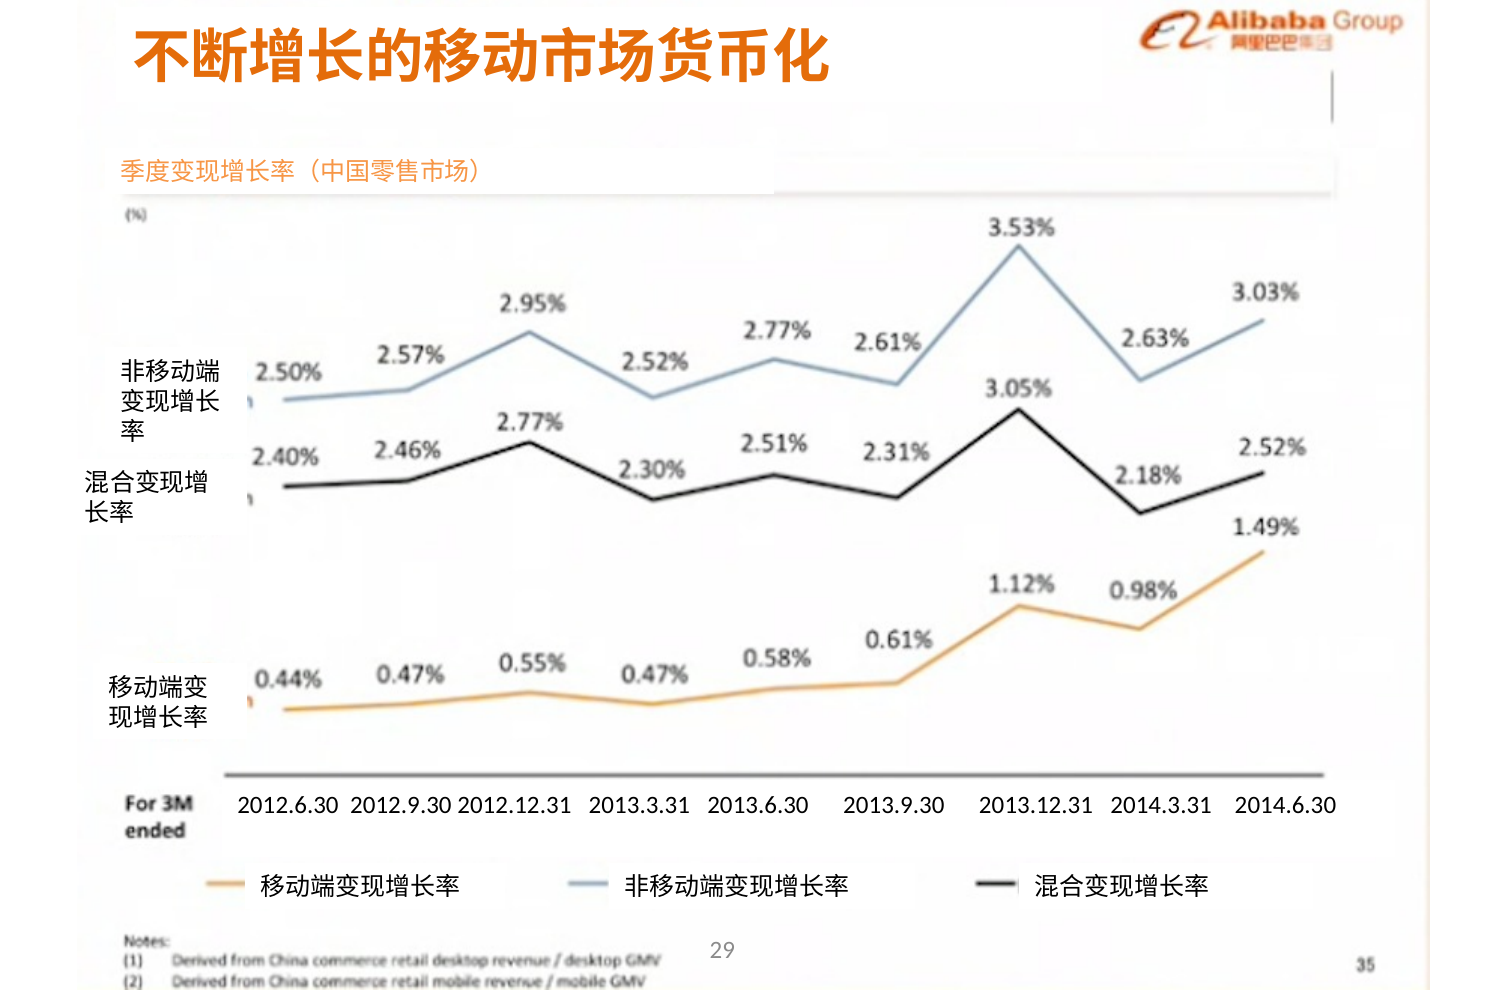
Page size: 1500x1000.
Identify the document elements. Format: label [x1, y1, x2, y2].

picture [77, 0, 1430, 990]
